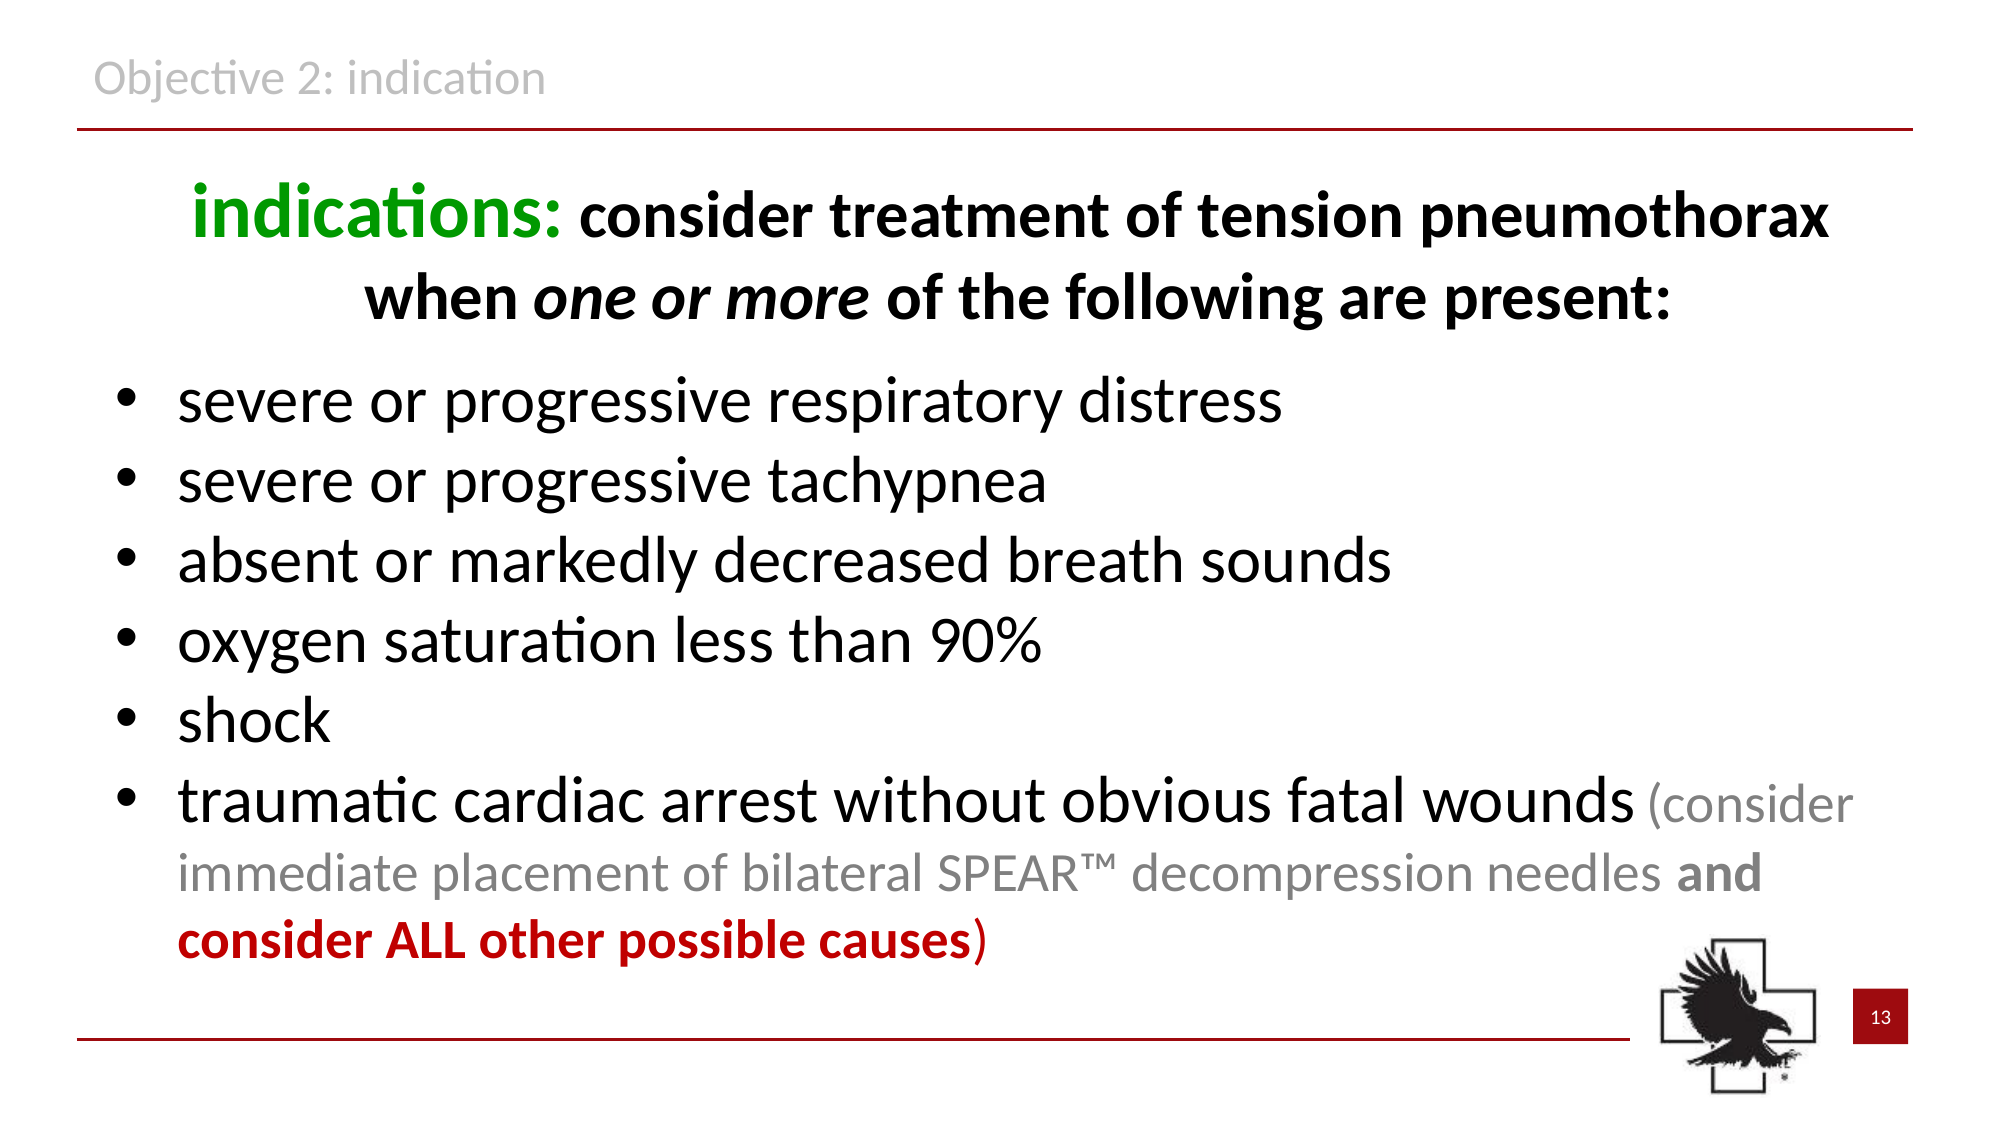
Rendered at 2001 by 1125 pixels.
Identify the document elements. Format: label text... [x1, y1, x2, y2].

slide_number 13 [1853, 1037, 1909, 1045]
text_box indications: consider treatment of tension pneumothorax when one or more of the following are present: severe or progressive respiratory distress severe or progressive tachypnea absent or markedly decreased breath sounds oxygen saturation less than 90% shock traumatic cardiac arrest without obvious fatal wounds (consider immediate placement of bilateral SPEAR™ decompression needles and consider ALL other possible causes) [99, 152, 1938, 1037]
picture [1658, 1037, 1821, 1098]
text_box Objective 2: indication [78, 36, 579, 112]
